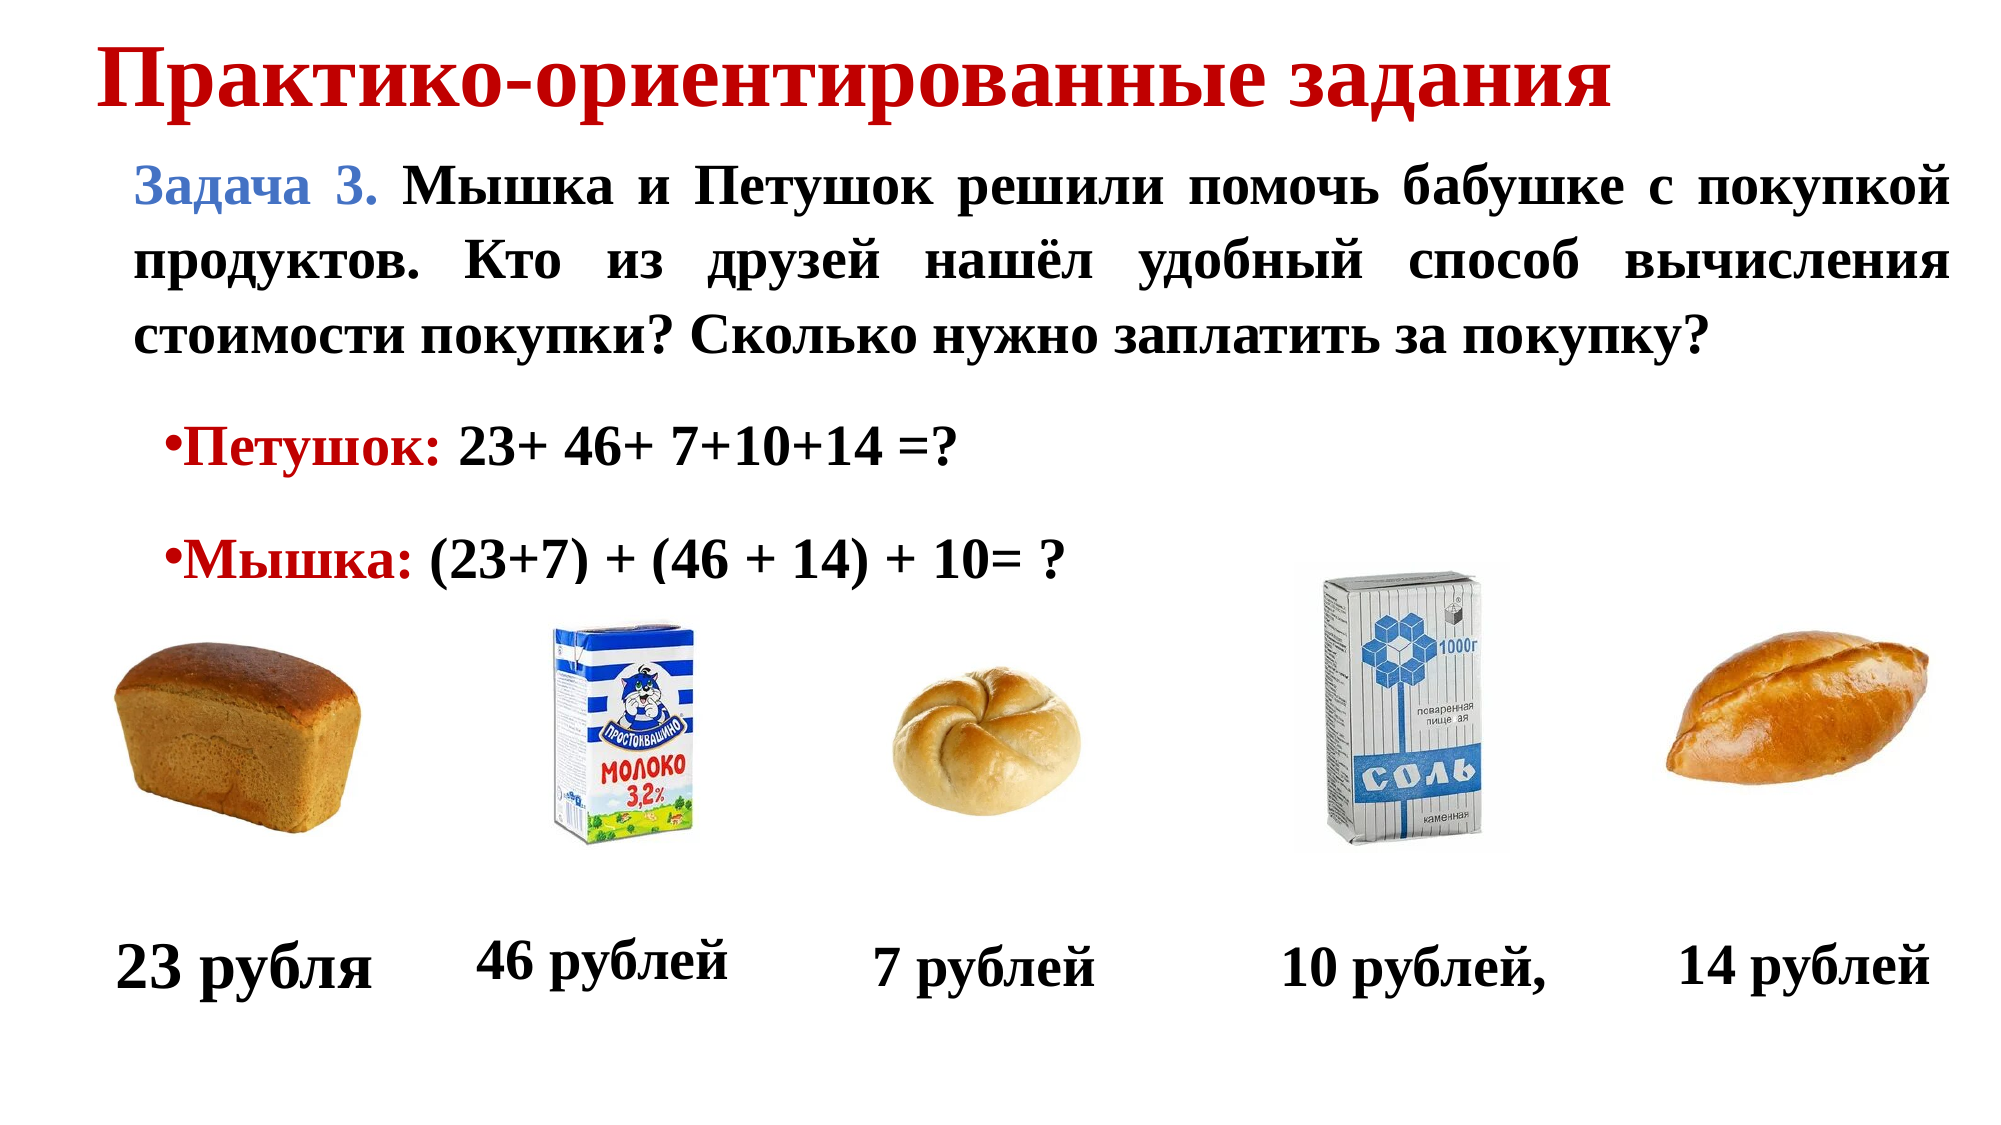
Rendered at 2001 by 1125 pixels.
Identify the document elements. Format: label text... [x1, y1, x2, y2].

title Практико-ориентированные задания [81, 21, 1863, 133]
picture [1652, 562, 1943, 853]
picture [846, 622, 1124, 822]
text_box 10 рублей, [1265, 920, 1598, 1006]
text_box 46 рублей [461, 914, 858, 999]
text_box 7 рублей [857, 920, 1265, 1006]
picture [101, 635, 403, 837]
list Задача 3. Мышка и Петушок решили помочь бабушке с покупкой продуктов. Кто из друзей нашёл удобный способ вычисления стоимости покупки? Сколько нужно заплатить за покупку? Петушок: 23+ 46+ 7+10+14 =? Мышка: (23+7) + (46 + 14) + 10= ? [81, 133, 1967, 623]
text_box 14 рублей [1633, 914, 1967, 1004]
picture [1294, 562, 1510, 853]
text_box 23 рубля [101, 913, 434, 1009]
picture [472, 584, 777, 888]
